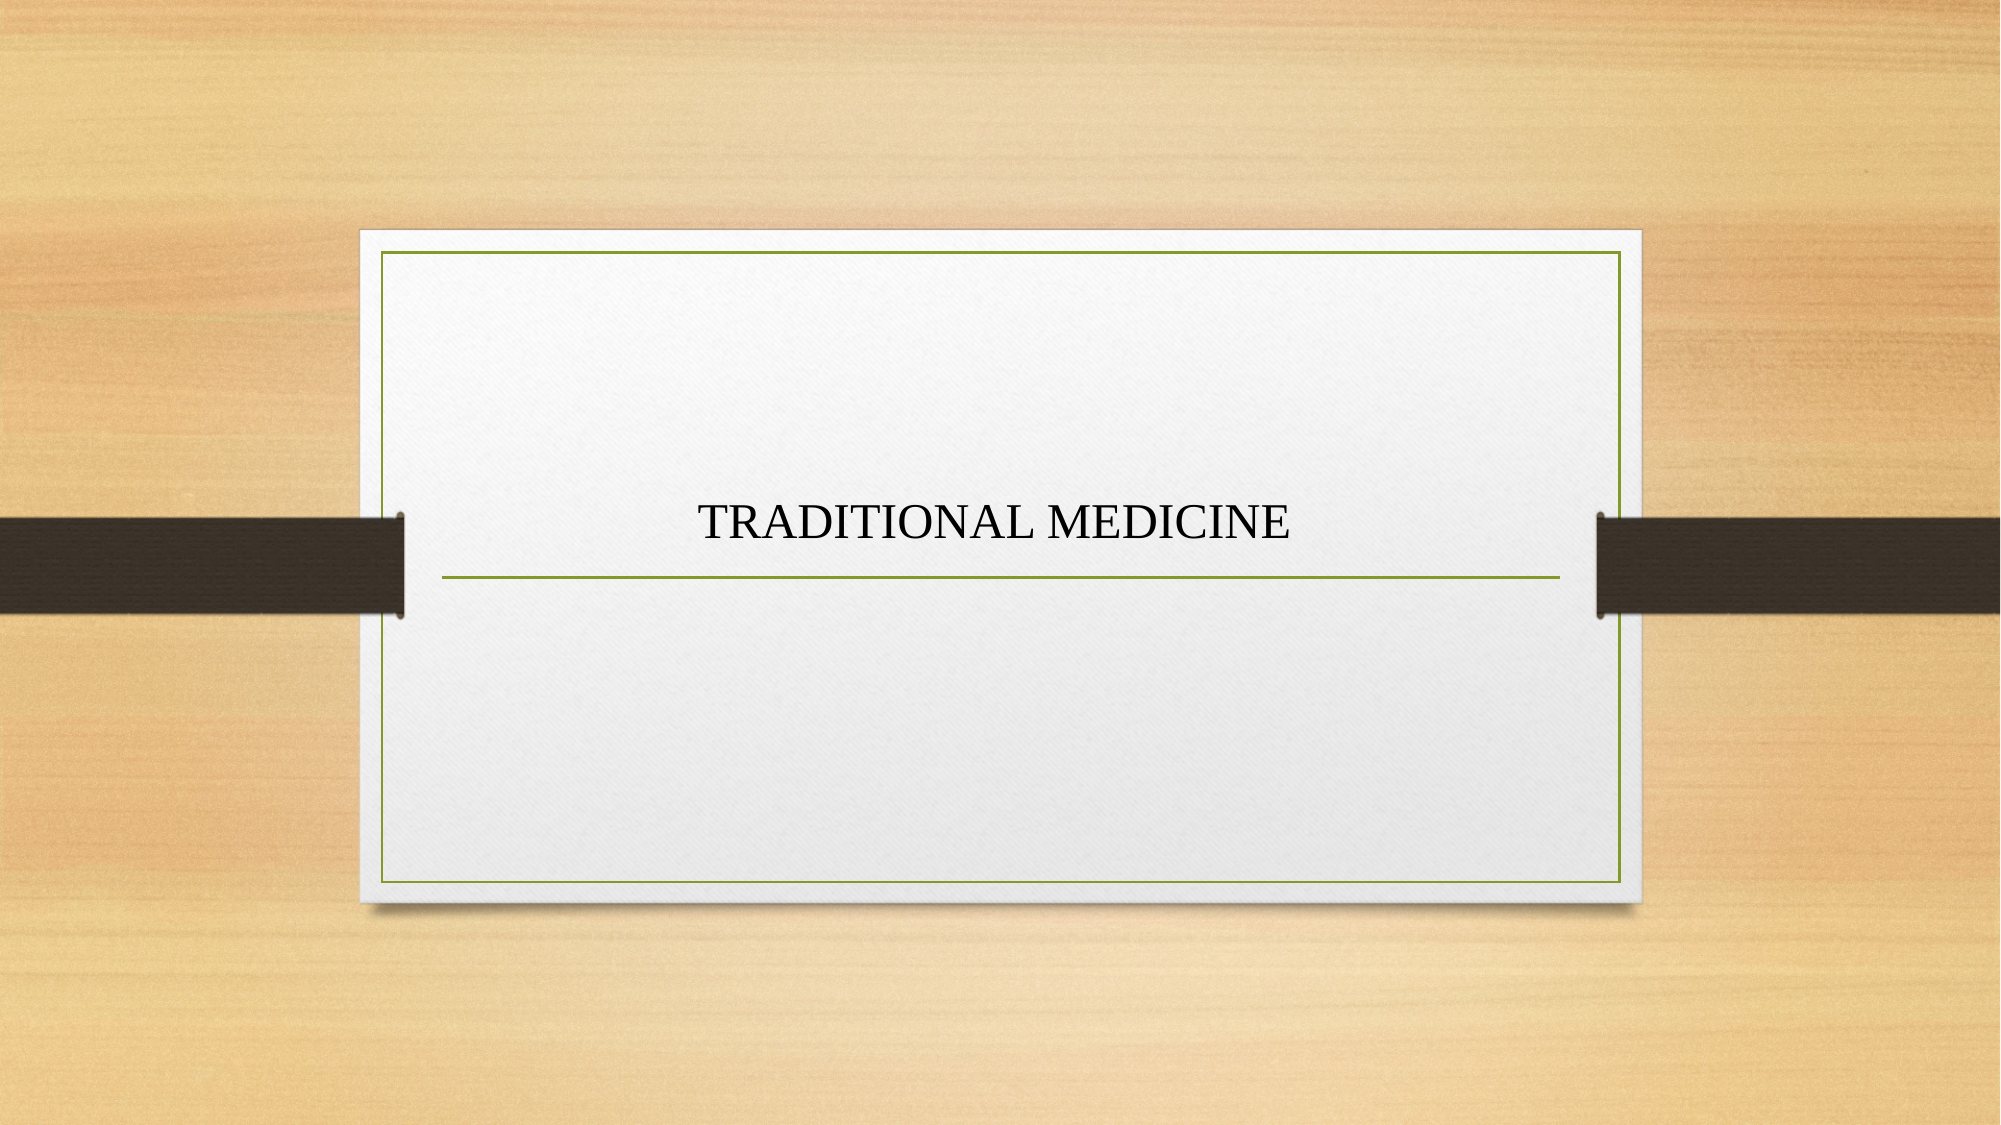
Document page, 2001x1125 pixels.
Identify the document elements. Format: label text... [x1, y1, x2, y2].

title Traditional medicine [441, 306, 1560, 556]
picture [0, 0, 2001, 1125]
